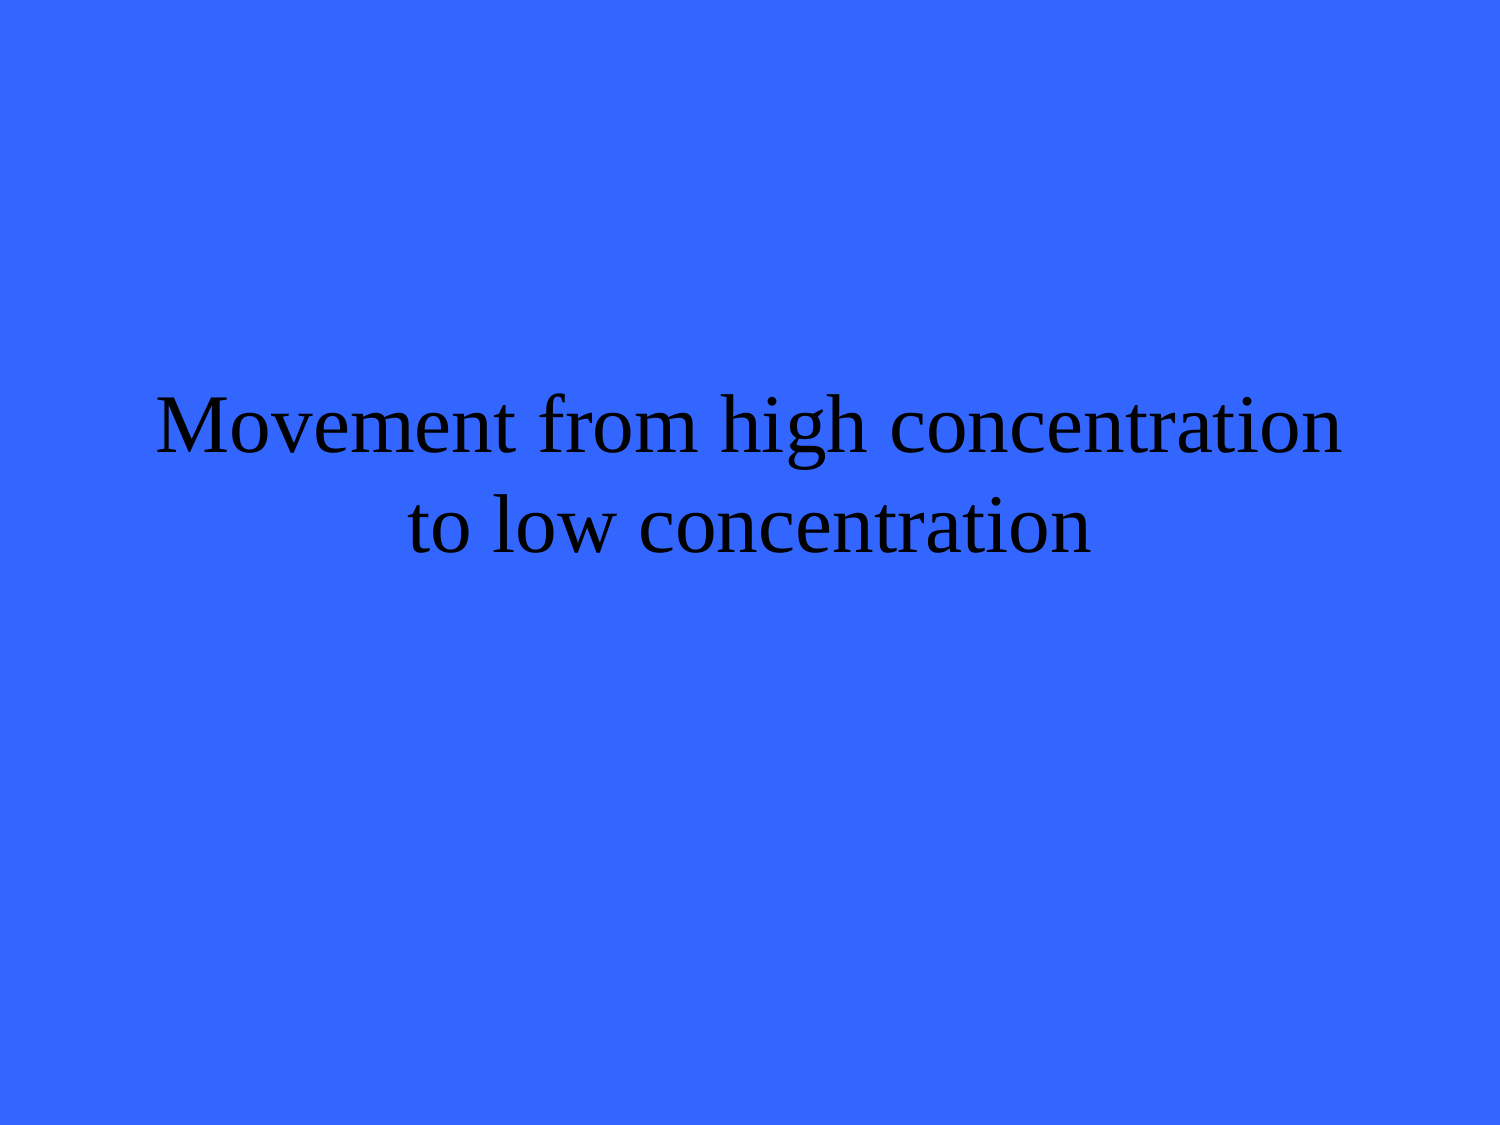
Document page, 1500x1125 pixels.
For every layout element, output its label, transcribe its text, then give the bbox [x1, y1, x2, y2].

title Movement from high concentration to low concentration [112, 375, 1388, 563]
